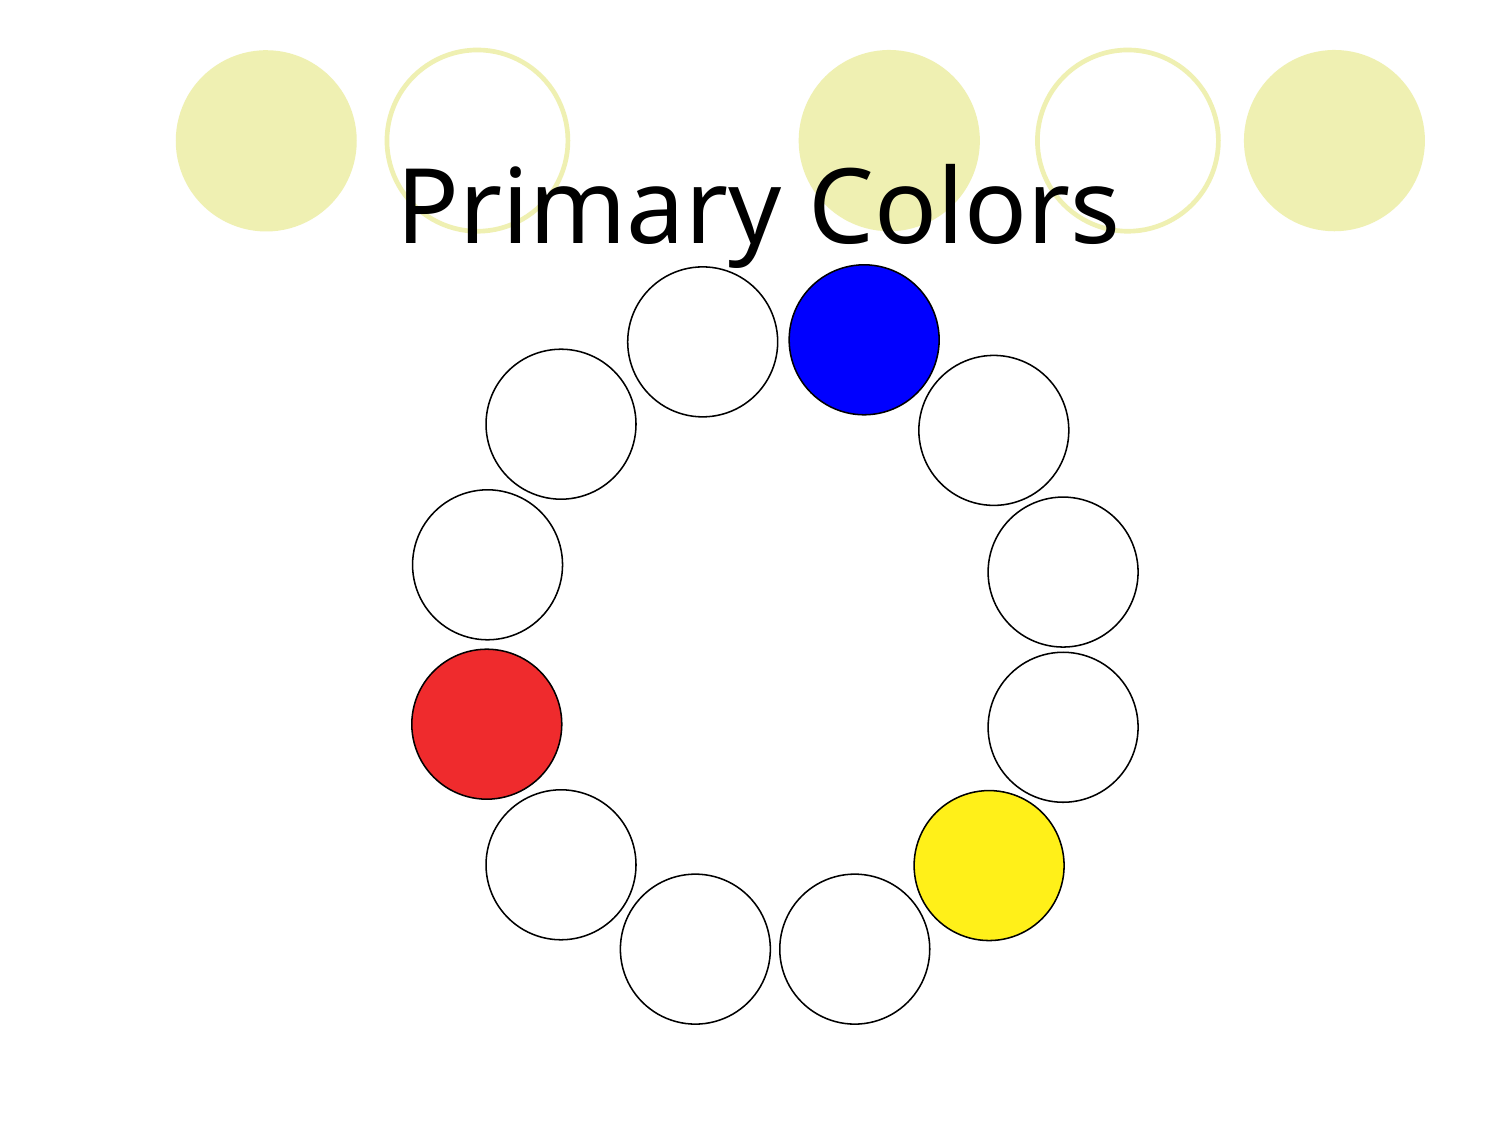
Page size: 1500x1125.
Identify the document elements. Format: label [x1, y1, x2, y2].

text_box [287, 112, 1263, 1025]
